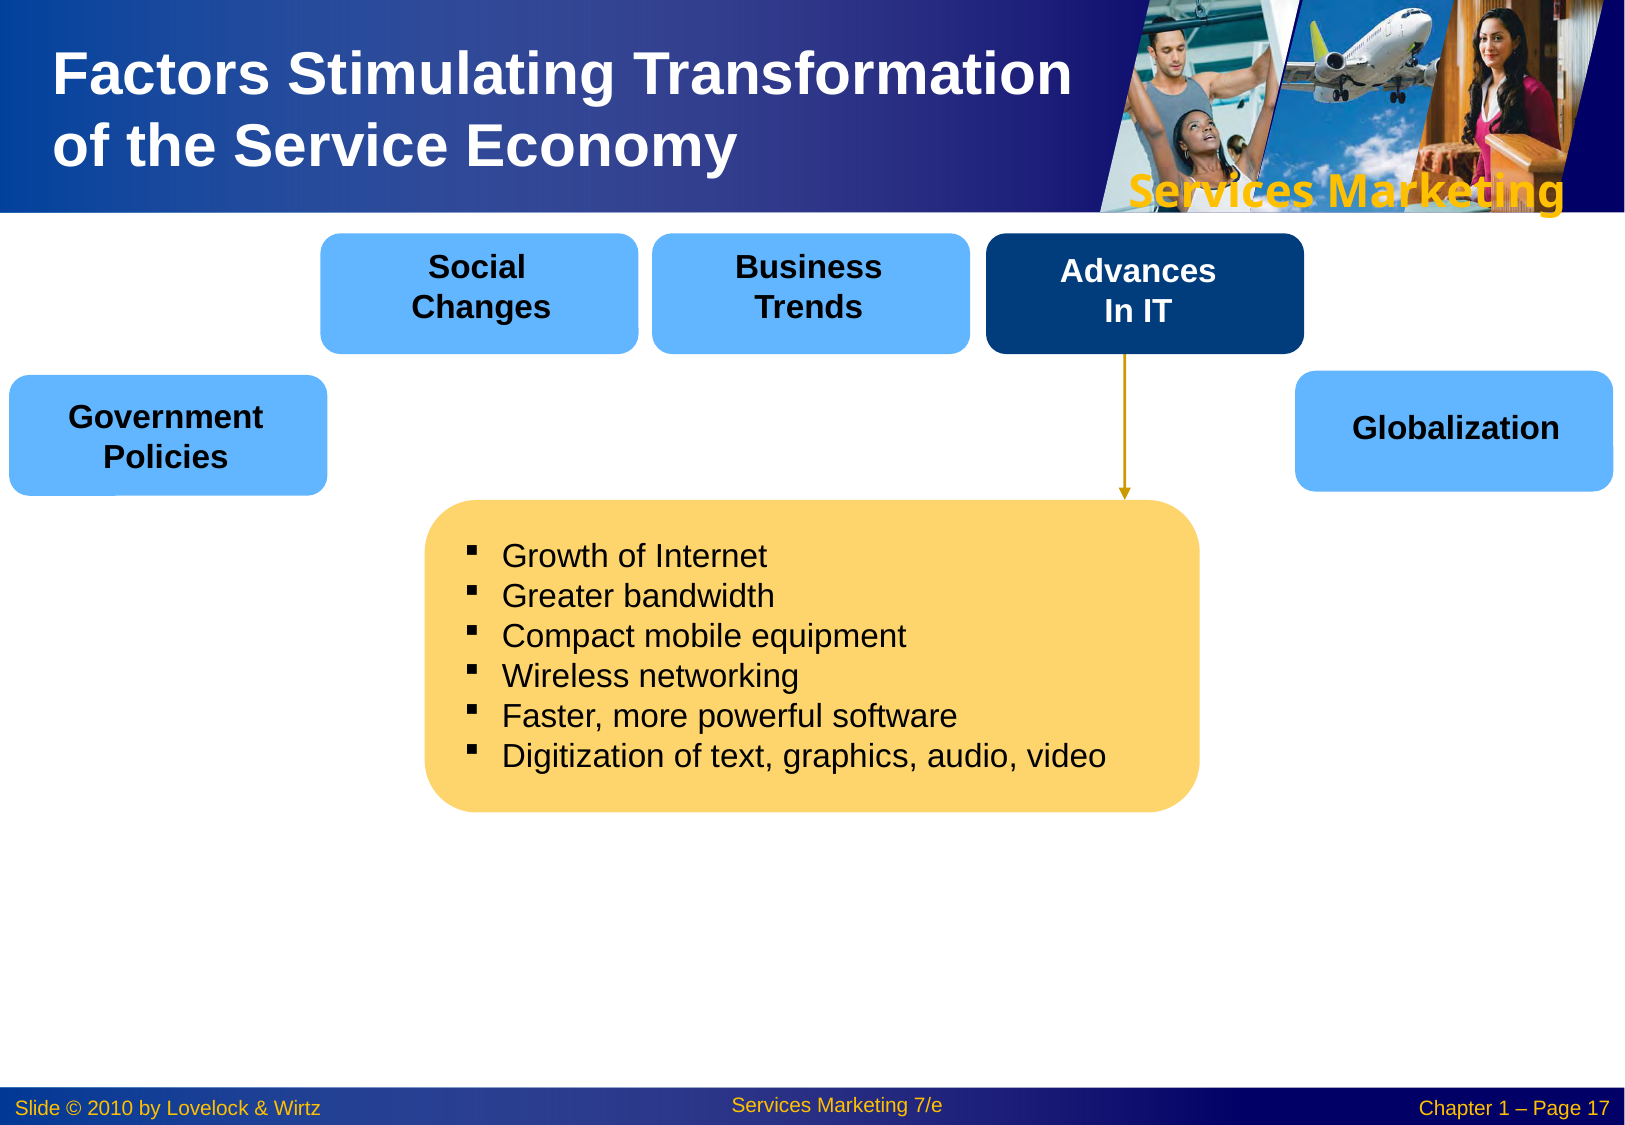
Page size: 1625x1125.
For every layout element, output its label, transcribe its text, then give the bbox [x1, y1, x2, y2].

title Factors Stimulating Transformation of the Service Economy [36, 37, 1100, 176]
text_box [0, 233, 1614, 813]
picture [1546, 187, 1556, 202]
picture [1100, 0, 1604, 213]
picture [1162, 186, 1172, 192]
